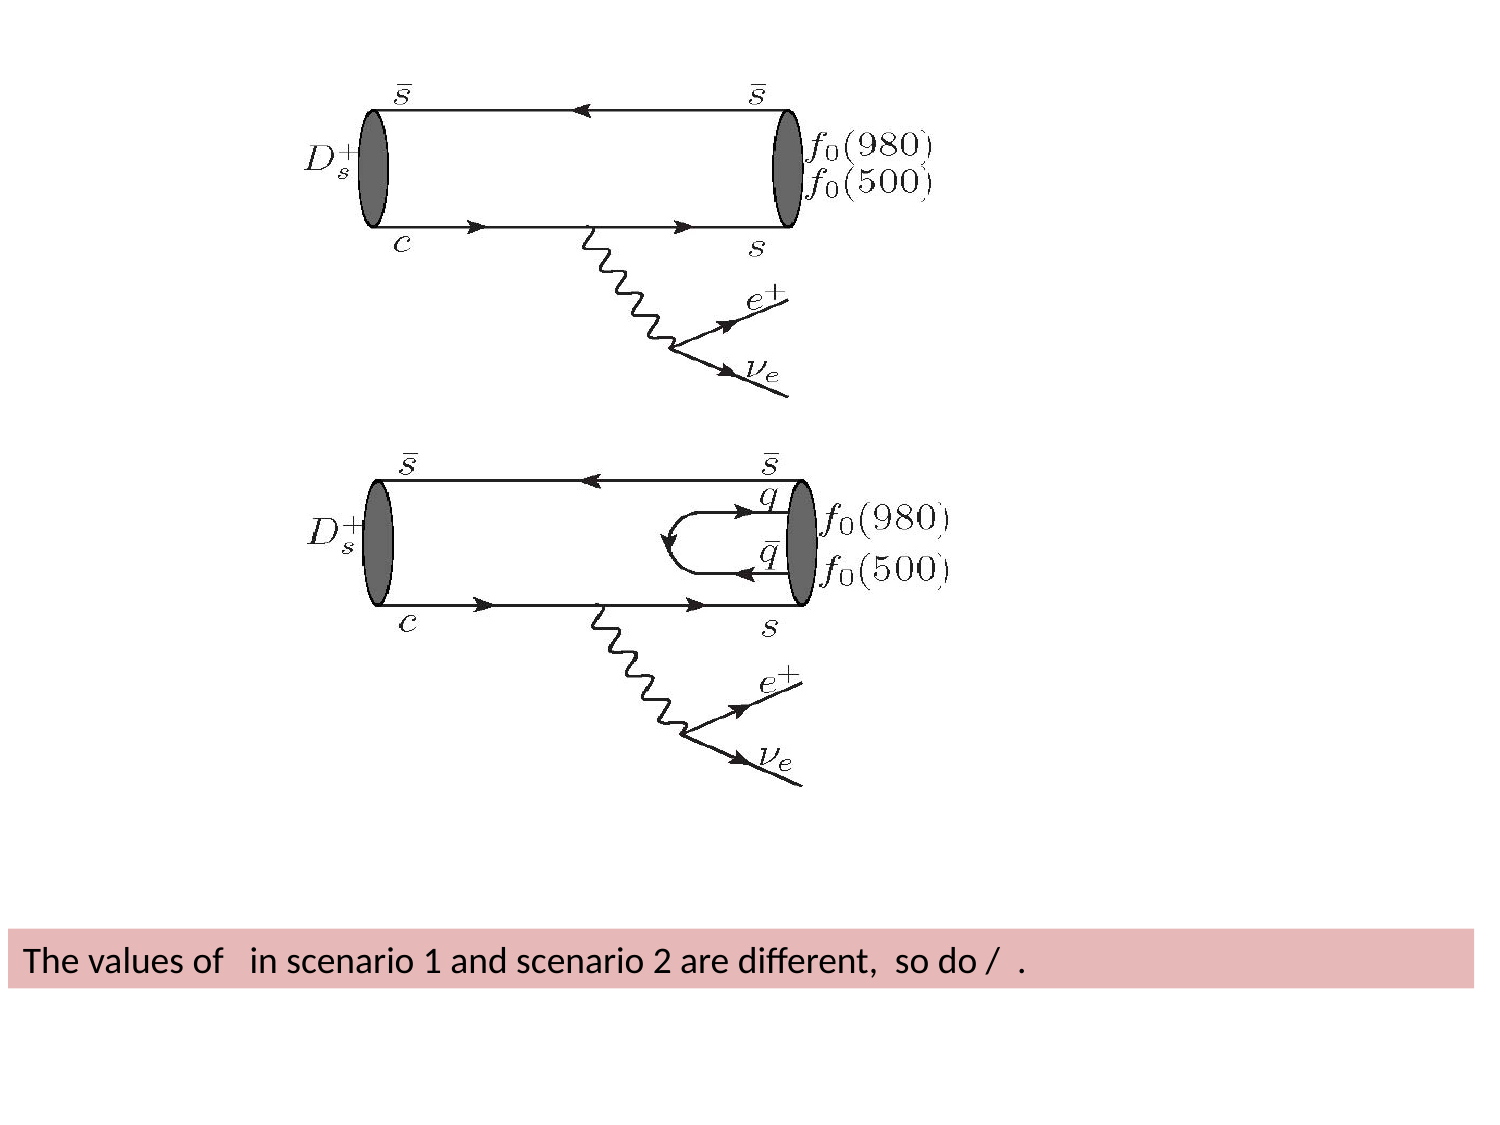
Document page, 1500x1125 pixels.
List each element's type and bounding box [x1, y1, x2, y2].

picture [286, 42, 956, 799]
